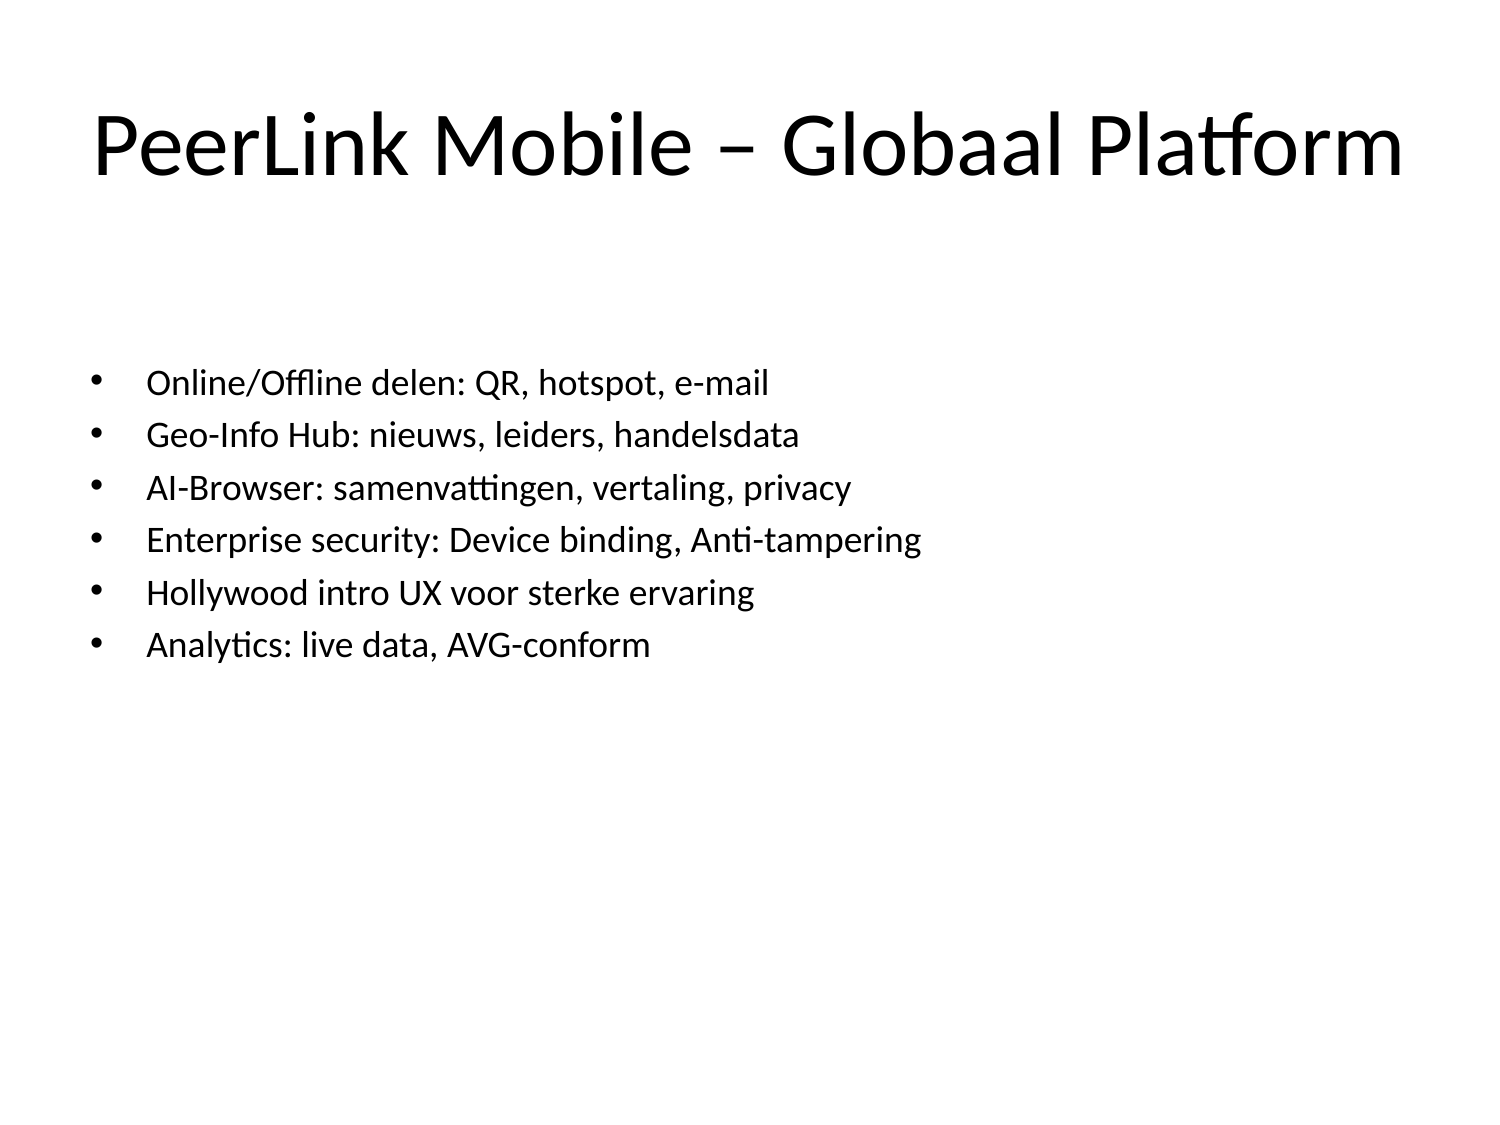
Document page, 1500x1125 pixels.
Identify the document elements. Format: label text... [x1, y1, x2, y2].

title PeerLink Mobile – Globaal Platform [75, 45, 1425, 233]
list Online/Offline delen: QR, hotspot, e-mail Geo-Info Hub: nieuws, leiders, handelsdata AI-Browser: samenvattingen, vertaling, privacy Enterprise security: Device binding, Anti-tampering Hollywood intro UX voor sterke ervaring Analytics: live data, AVG-conform [75, 262, 1425, 1005]
